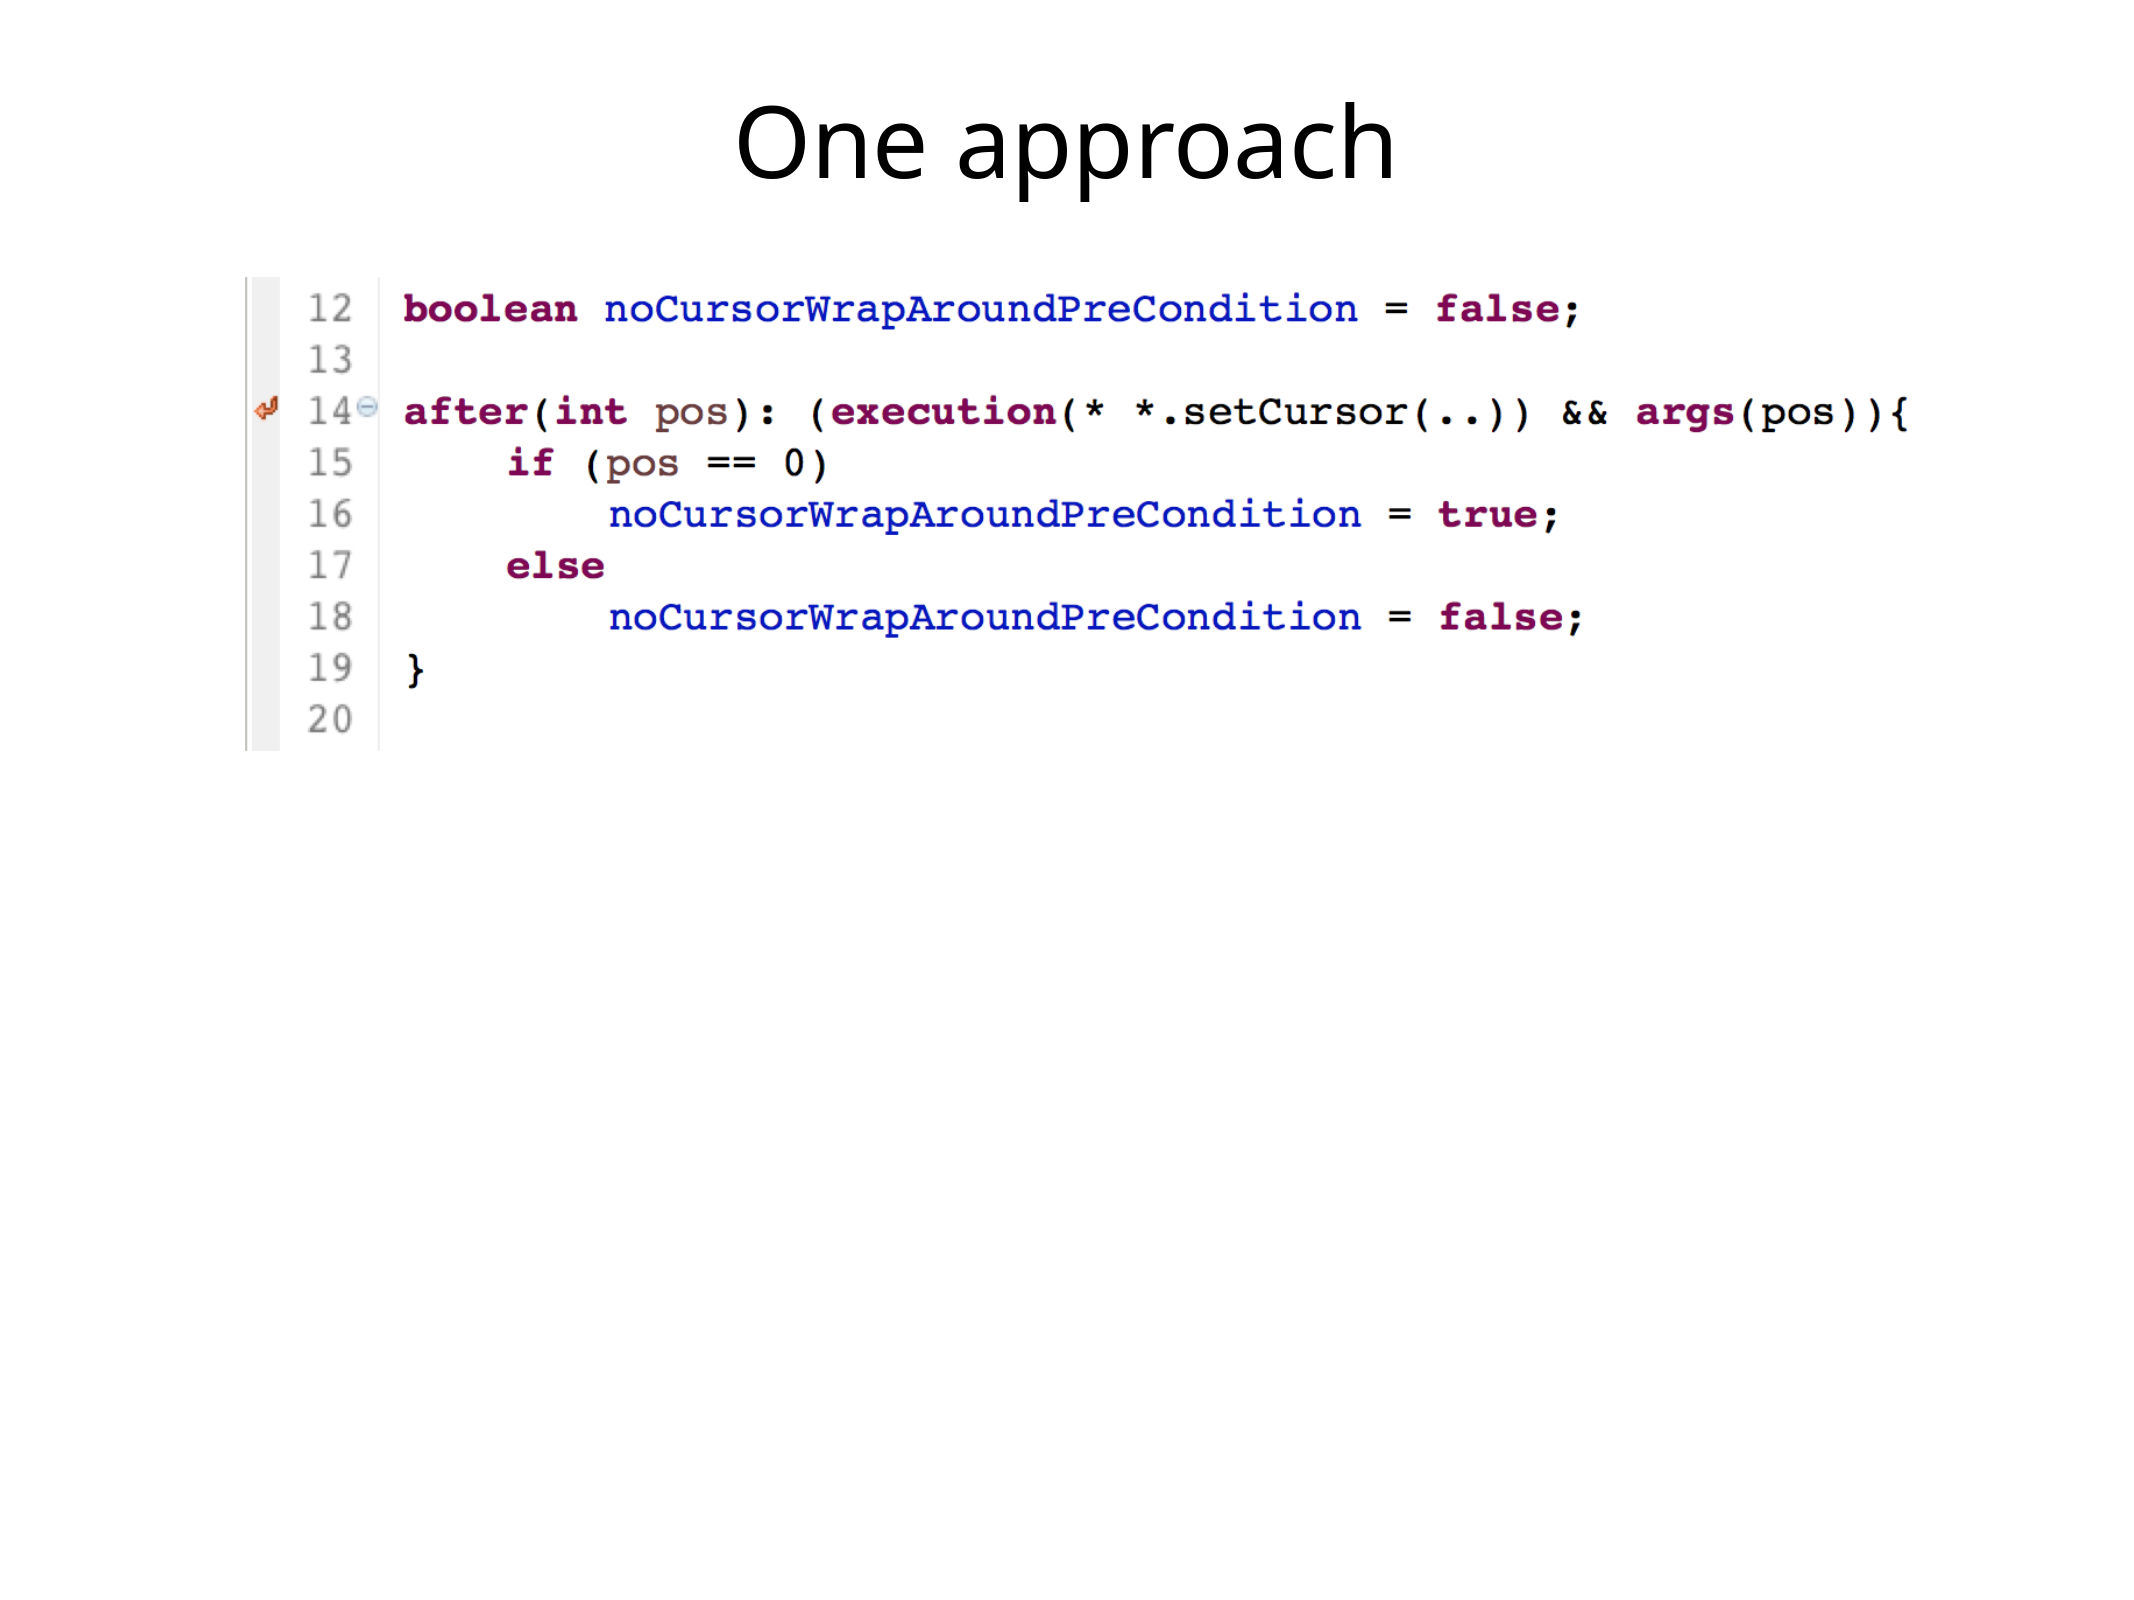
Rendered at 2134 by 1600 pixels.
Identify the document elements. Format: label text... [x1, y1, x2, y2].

title One approach [155, 0, 1978, 317]
picture [244, 277, 2001, 751]
